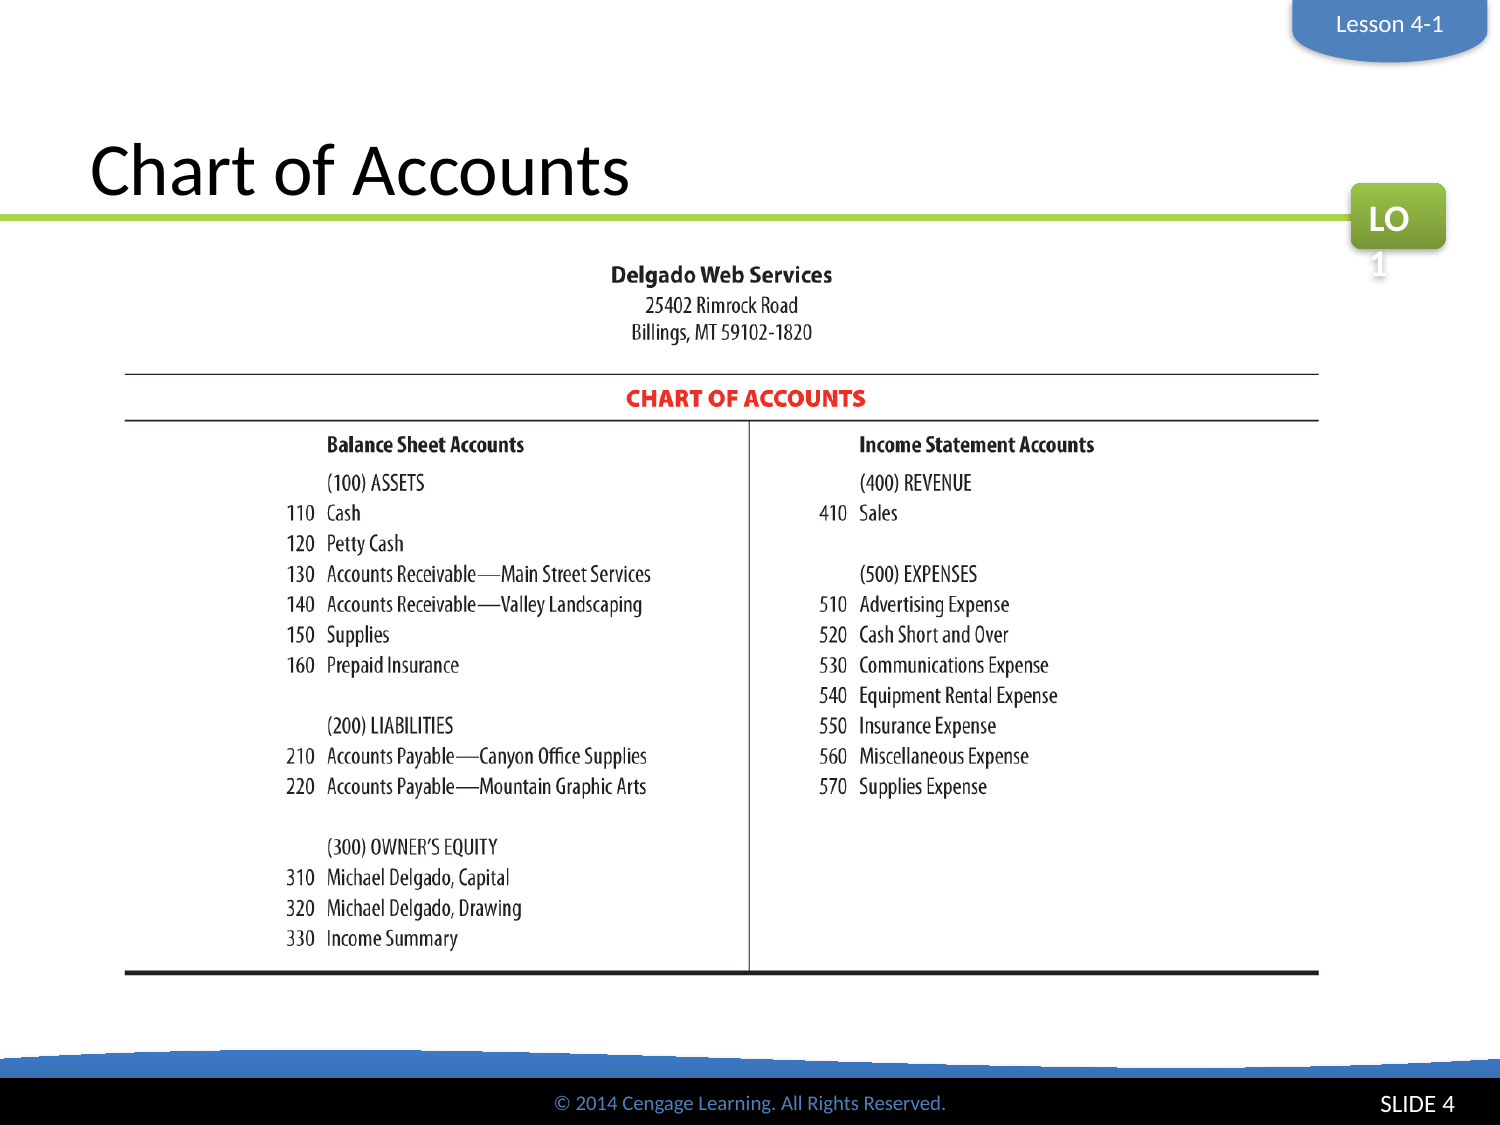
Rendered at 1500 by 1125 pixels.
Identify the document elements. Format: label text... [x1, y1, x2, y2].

title Chart of Accounts [75, 29, 1350, 218]
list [121, 262, 1323, 979]
slide_number SLIDE 4 [1170, 1080, 1470, 1125]
text_box LO1 [1350, 183, 1446, 250]
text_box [1292, 0, 1488, 63]
